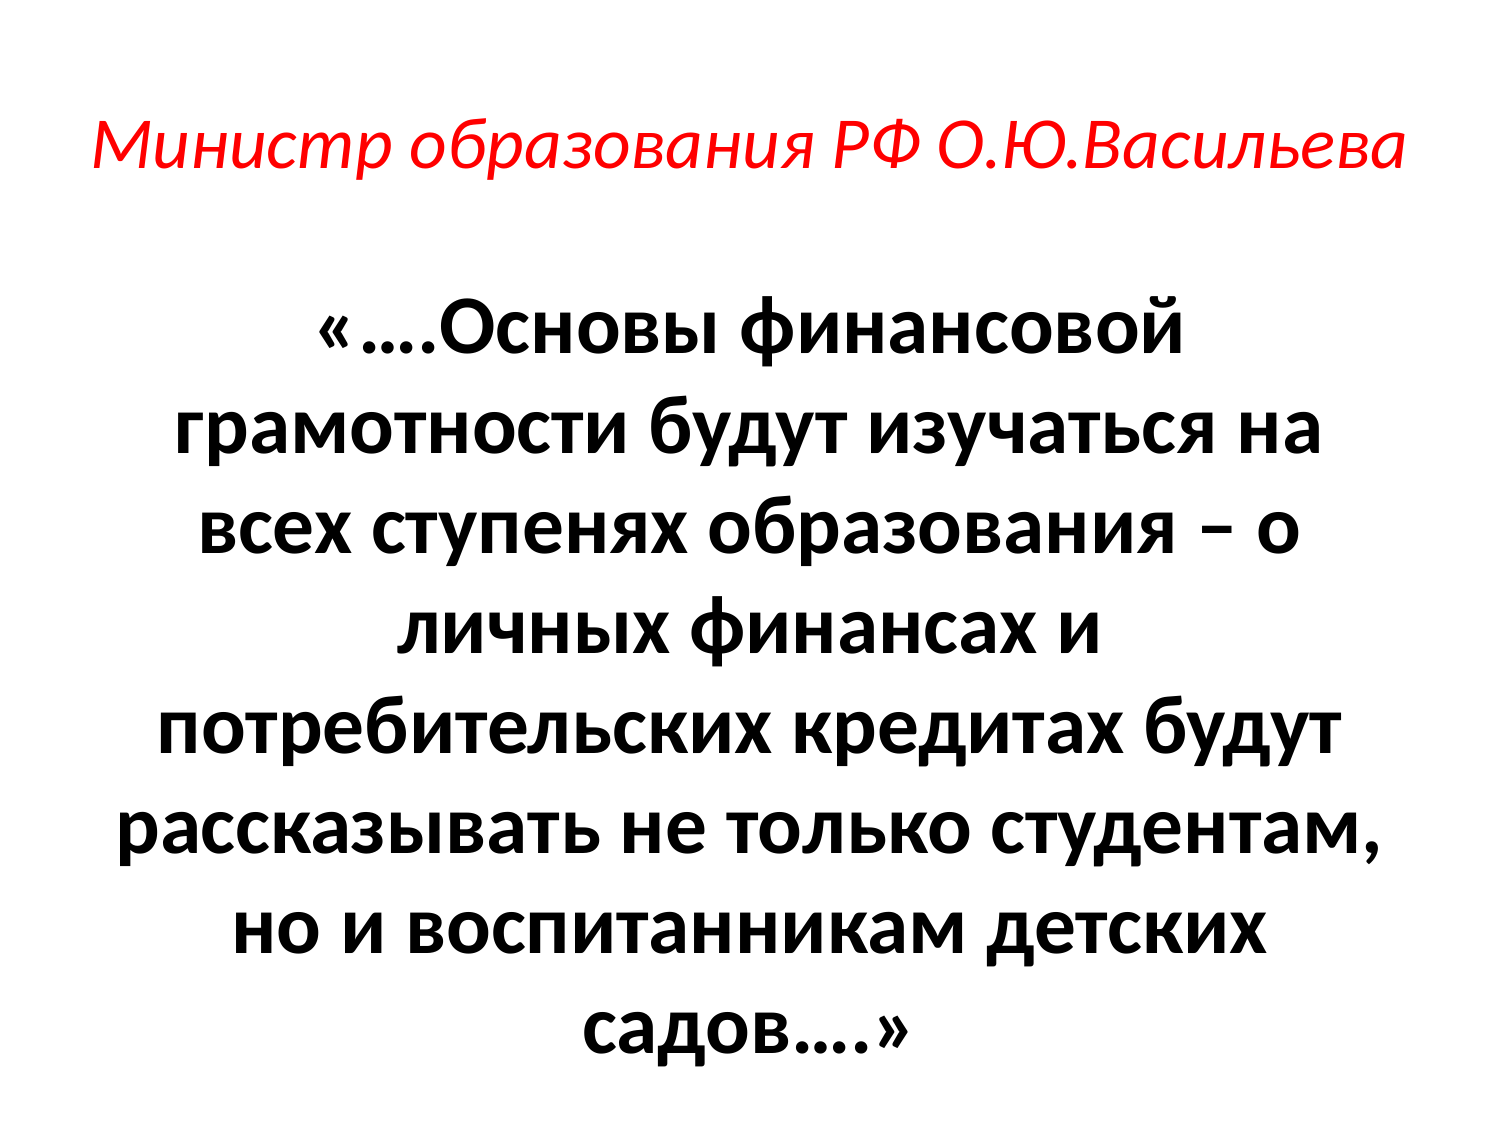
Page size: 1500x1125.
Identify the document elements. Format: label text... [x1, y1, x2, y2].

list «….Основы финансовой грамотности будут изучаться на всех ступенях образования – о личных финансах и потребительских кредитах будут рассказывать не только студентам, но и воспитанникам детских садов….» [75, 262, 1425, 1005]
title Министр образования РФ О.Ю.Васильева [75, 45, 1425, 233]
